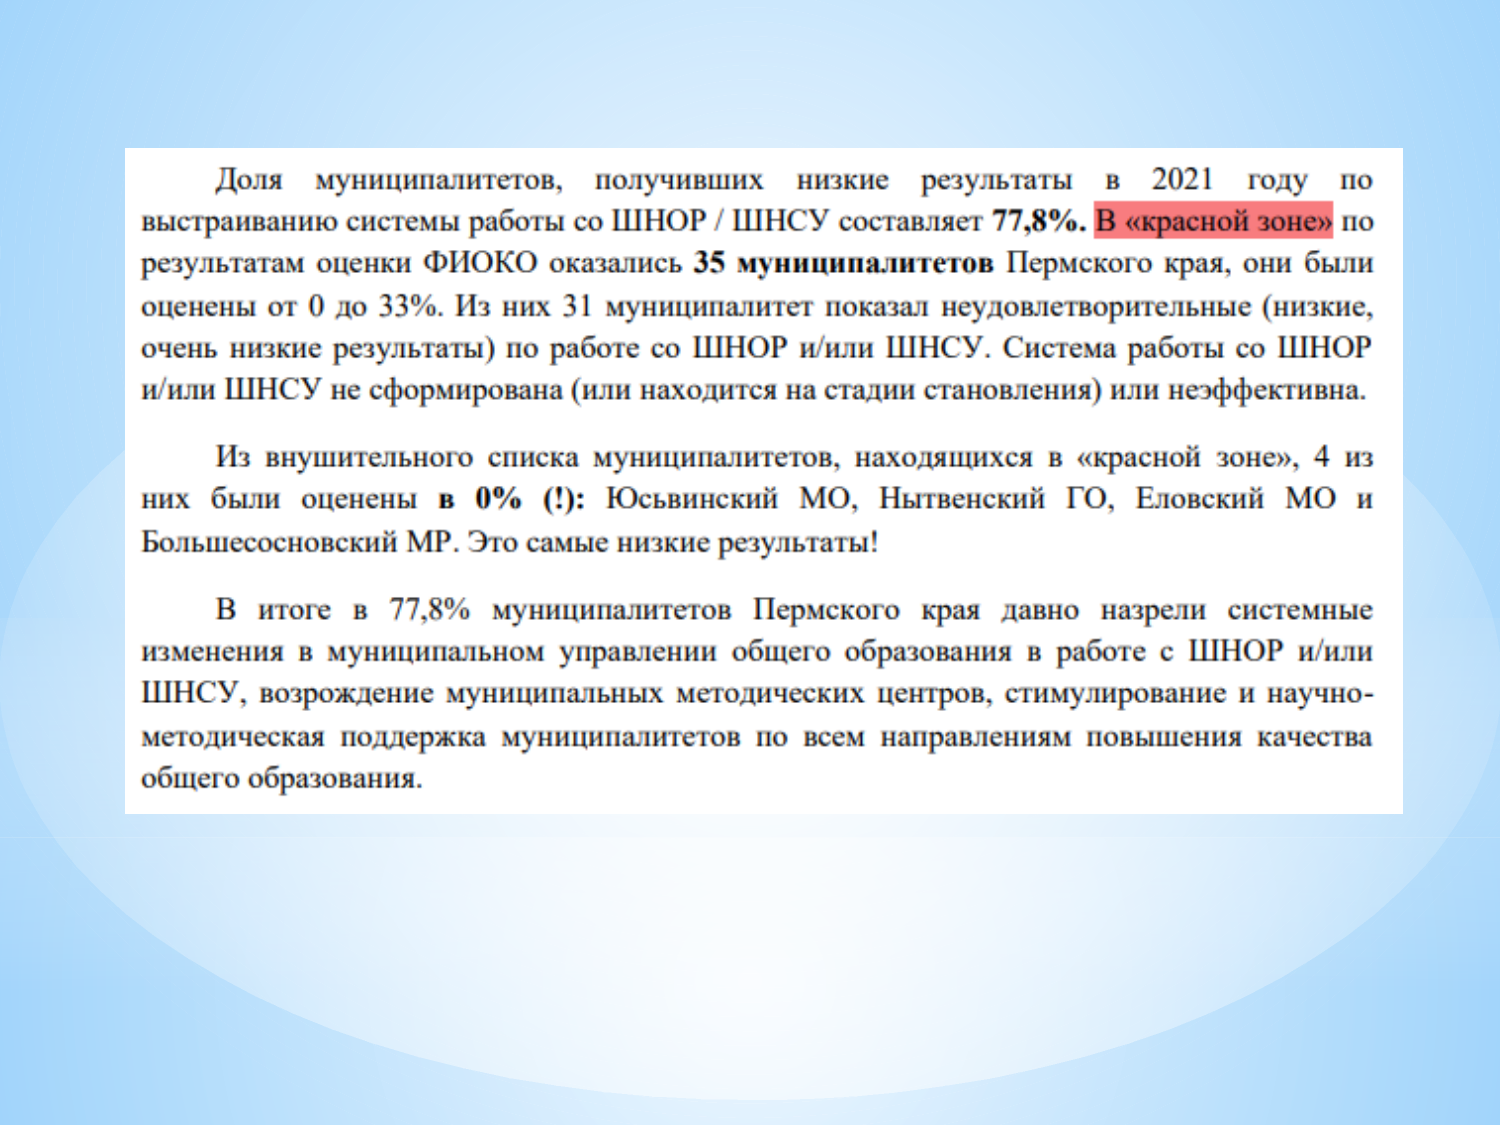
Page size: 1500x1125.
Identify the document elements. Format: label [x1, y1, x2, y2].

picture [125, 148, 1403, 814]
